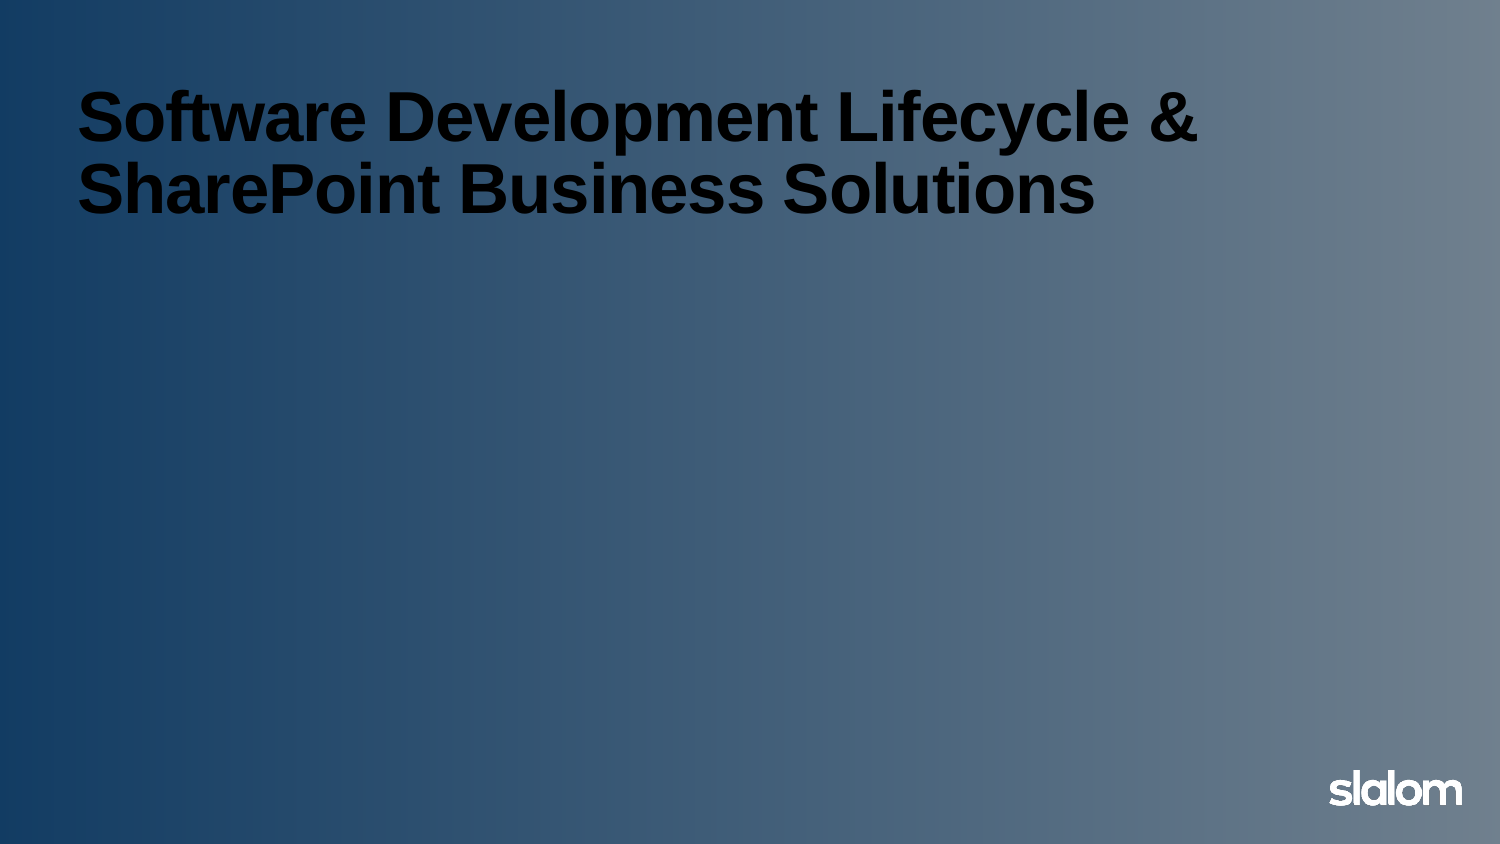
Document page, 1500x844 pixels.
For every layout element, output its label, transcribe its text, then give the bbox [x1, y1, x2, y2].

title Software Development Lifecycle & SharePoint Business Solutions [77, 81, 1420, 228]
picture [1329, 770, 1462, 806]
